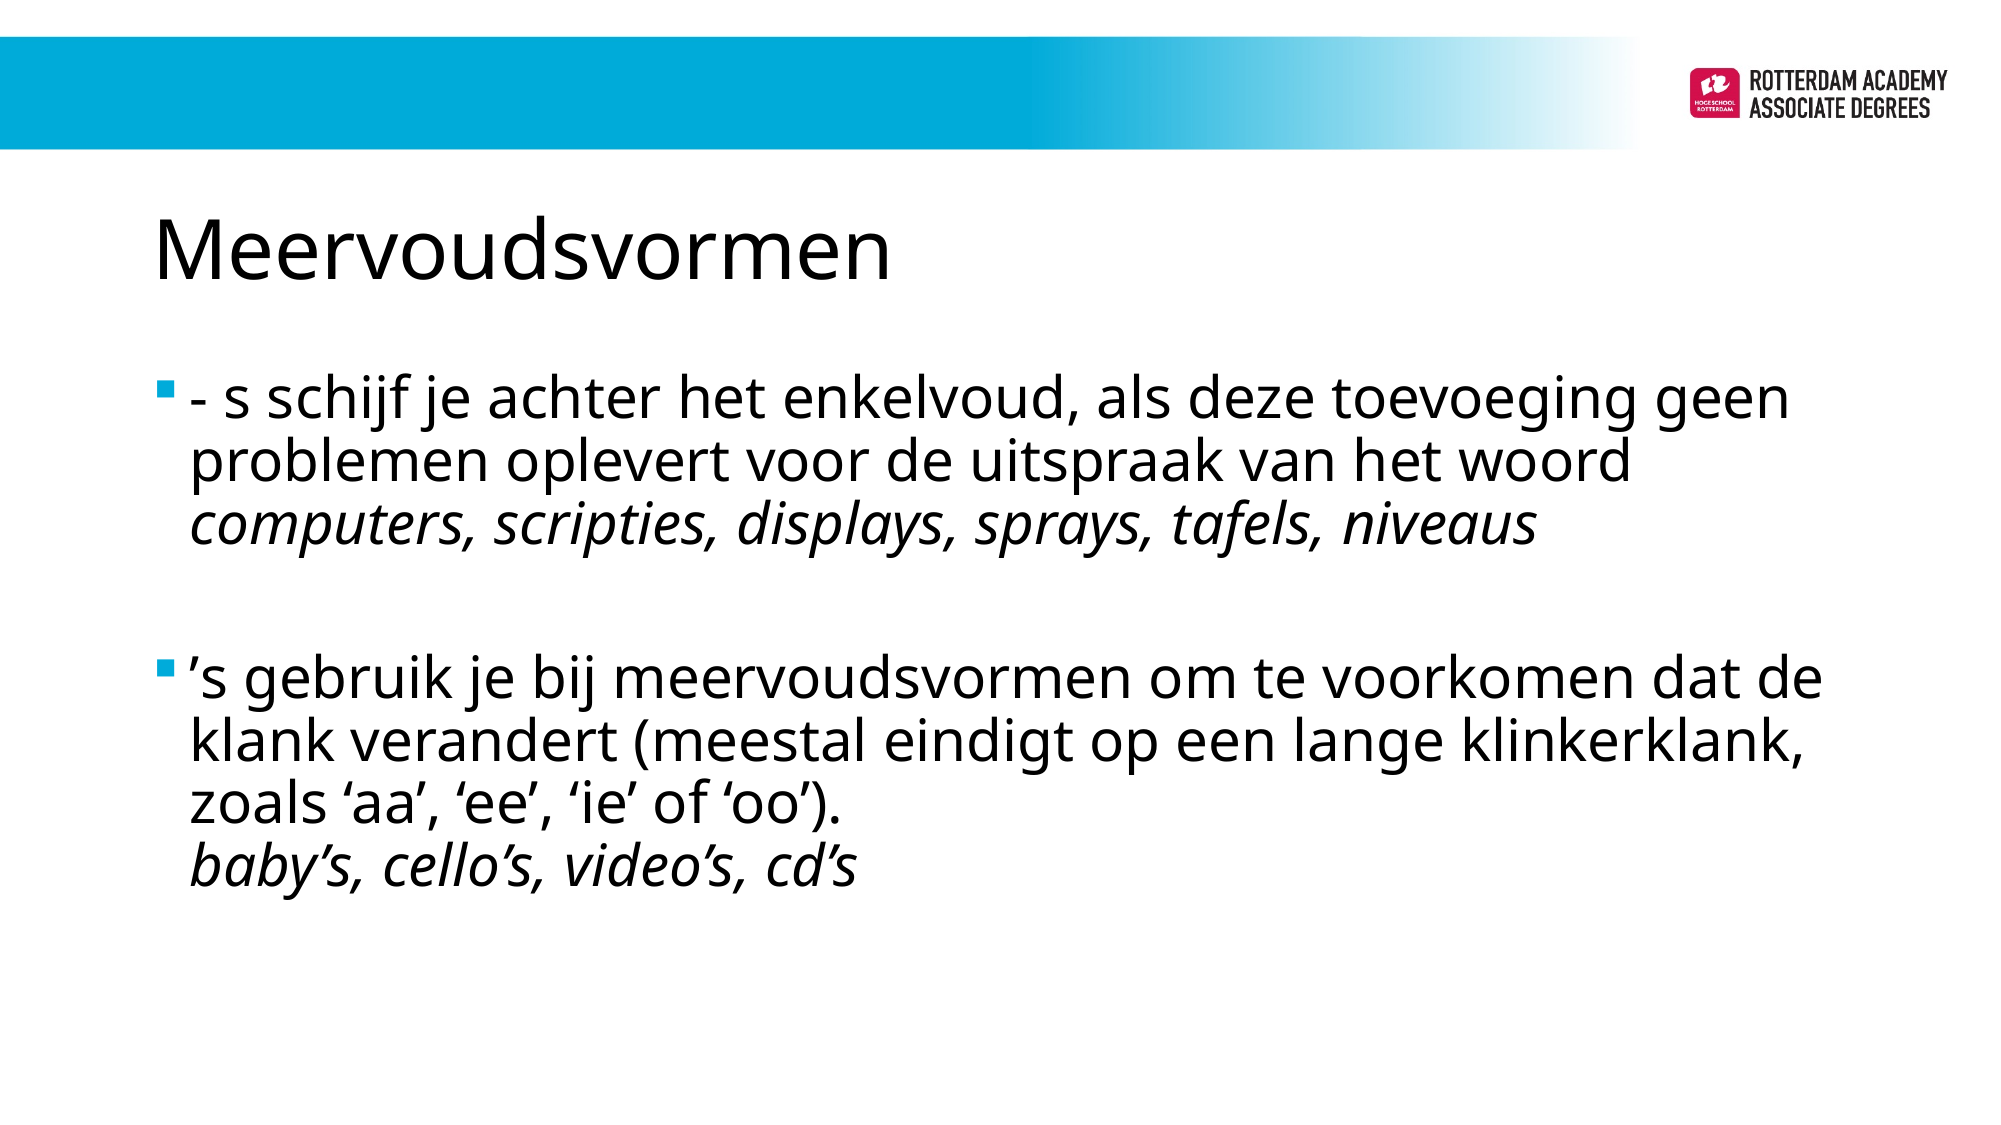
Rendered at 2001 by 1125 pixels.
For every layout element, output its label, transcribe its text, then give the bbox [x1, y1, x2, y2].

title Meervoudsvormen [137, 175, 1863, 329]
list - s schijf je achter het enkelvoud, als deze toevoeging geen problemen oplevert voor de uitspraak van het woord computers, scripties, displays, sprays, tafels, niveaus ’s gebruik je bij meervoudsvormen om te voorkomen dat de klank verandert (meestal eindigt op een lange klinkerklank, zoals ‘aa’, ‘ee’, ‘ie’ of ‘oo’). baby’s, cello’s, video’s, cd’s [137, 361, 1863, 985]
picture [0, 0, 2000, 184]
